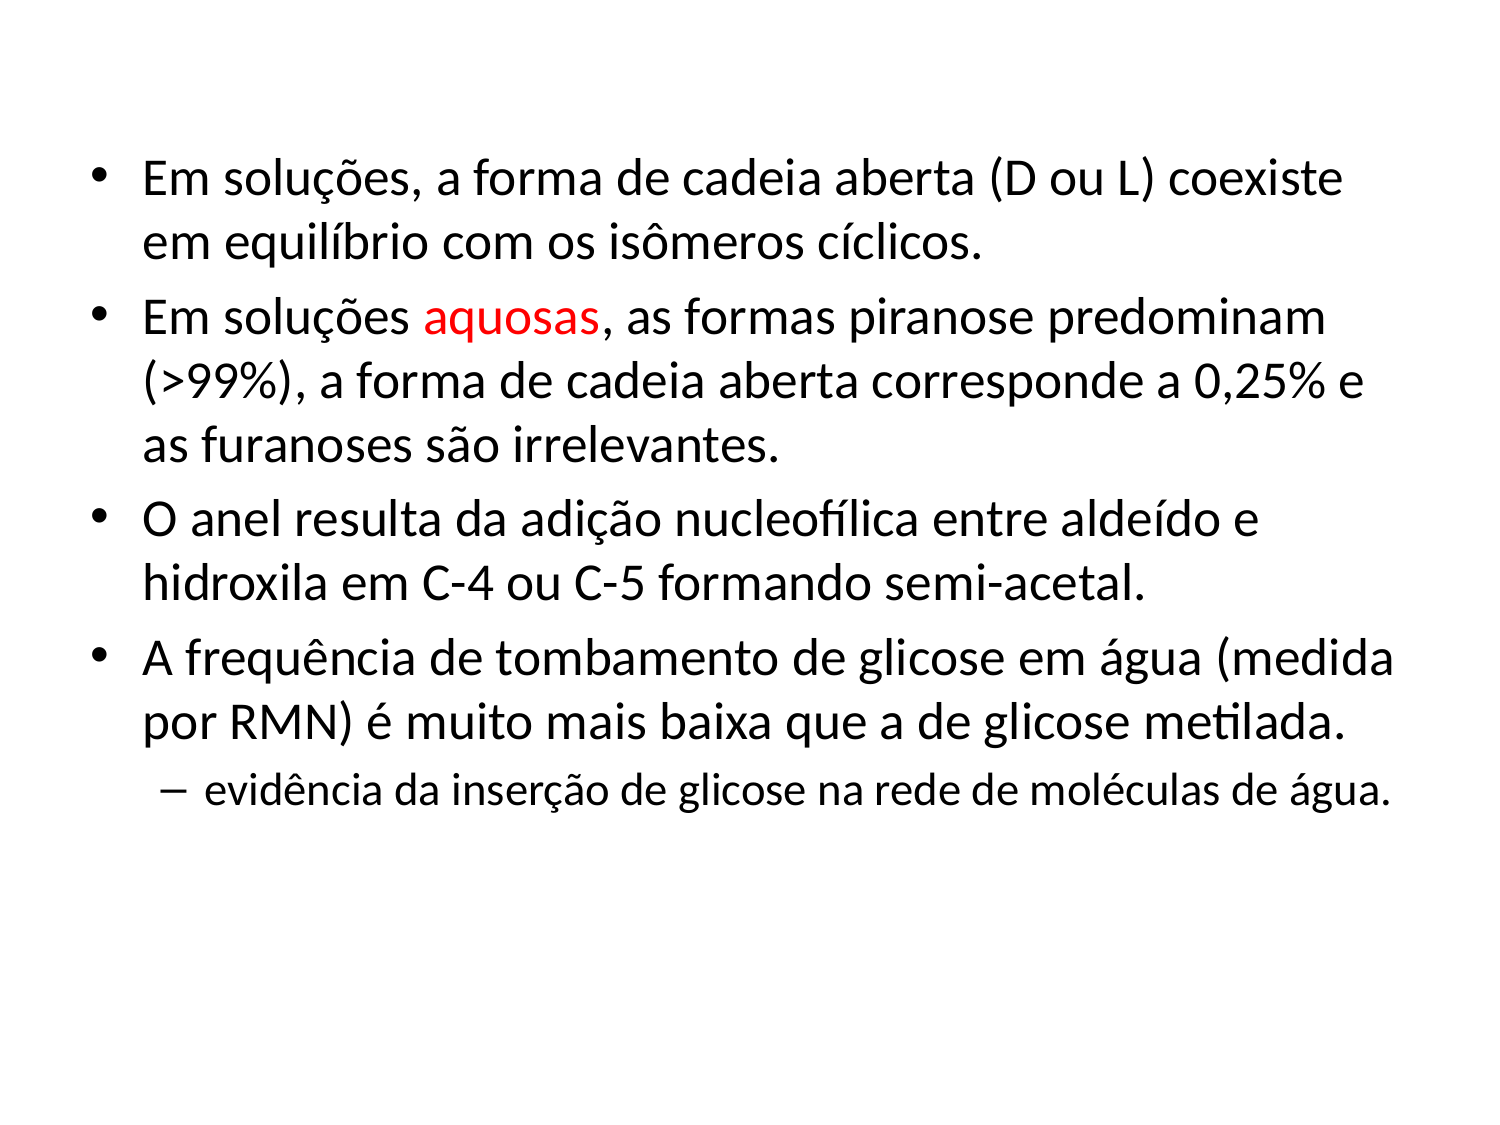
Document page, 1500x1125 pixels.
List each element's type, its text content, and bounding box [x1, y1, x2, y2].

list Em soluções, a forma de cadeia aberta (D ou L) coexiste em equilíbrio com os isômeros cíclicos. Em soluções aquosas, as formas piranose predominam (>99%), a forma de cadeia aberta corresponde a 0,25% e as furanoses são irrelevantes. O anel resulta da adição nucleofílica entre aldeído e hidroxila em C-4 ou C-5 formando semi-acetal. A frequência de tombamento de glicose em água (medida por RMN) é muito mais baixa que a de glicose metilada. evidência da inserção de glicose na rede de moléculas de água. [75, 134, 1425, 877]
